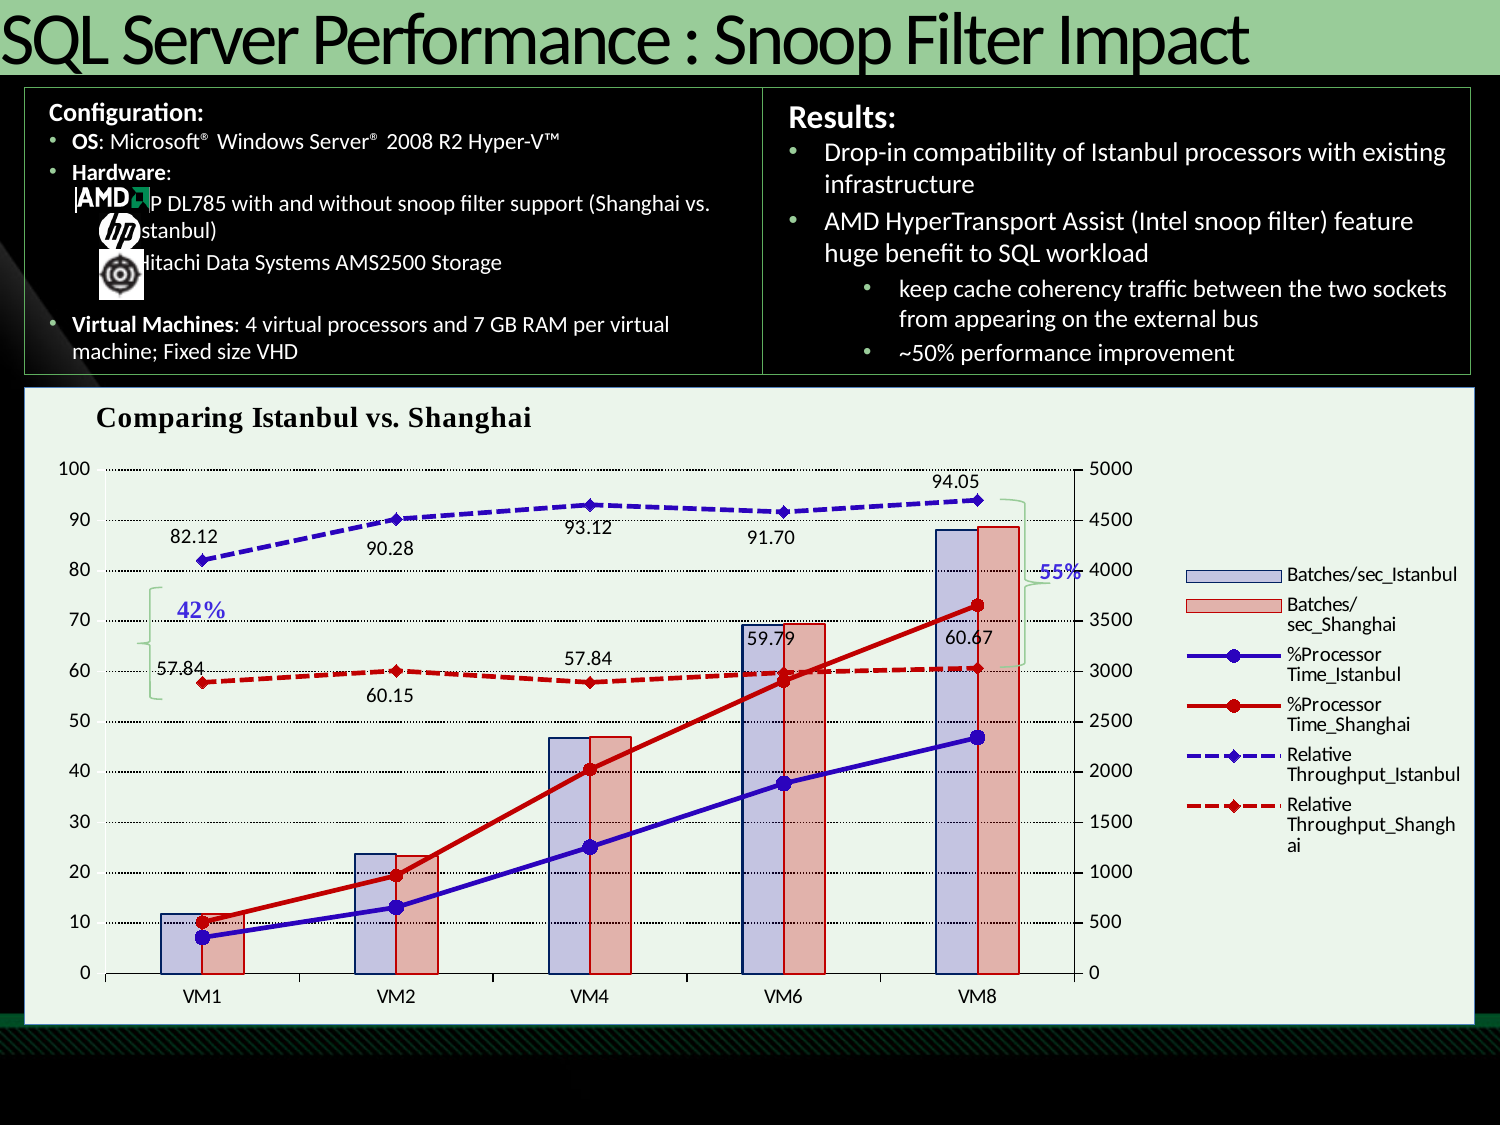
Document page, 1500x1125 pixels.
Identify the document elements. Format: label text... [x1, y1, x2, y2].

text_box Results: Drop-in compatibility of Istanbul processors with existing infrastructure AMD HyperTransport Assist (Intel snoop filter) feature huge benefit to SQL workload keep cache coherency traffic between the two sockets from appearing on the external bus ~50% performance improvement [763, 87, 1471, 375]
title SQL Server Performance : Snoop Filter Impact [0, 0, 1500, 75]
text_box Configuration: OS: Microsoft® Windows Server® 2008 R2 Hyper-V™ Hardware: HP DL785 with and without snoop filter support (Shanghai vs. Istanbul) Hitachi Data Systems AMS2500 Storage Virtual Machines: 4 virtual processors and 7 GB RAM per virtual machine; Fixed size VHD [24, 87, 763, 375]
picture [0, 75, 1500, 1125]
chart [24, 387, 1476, 1026]
